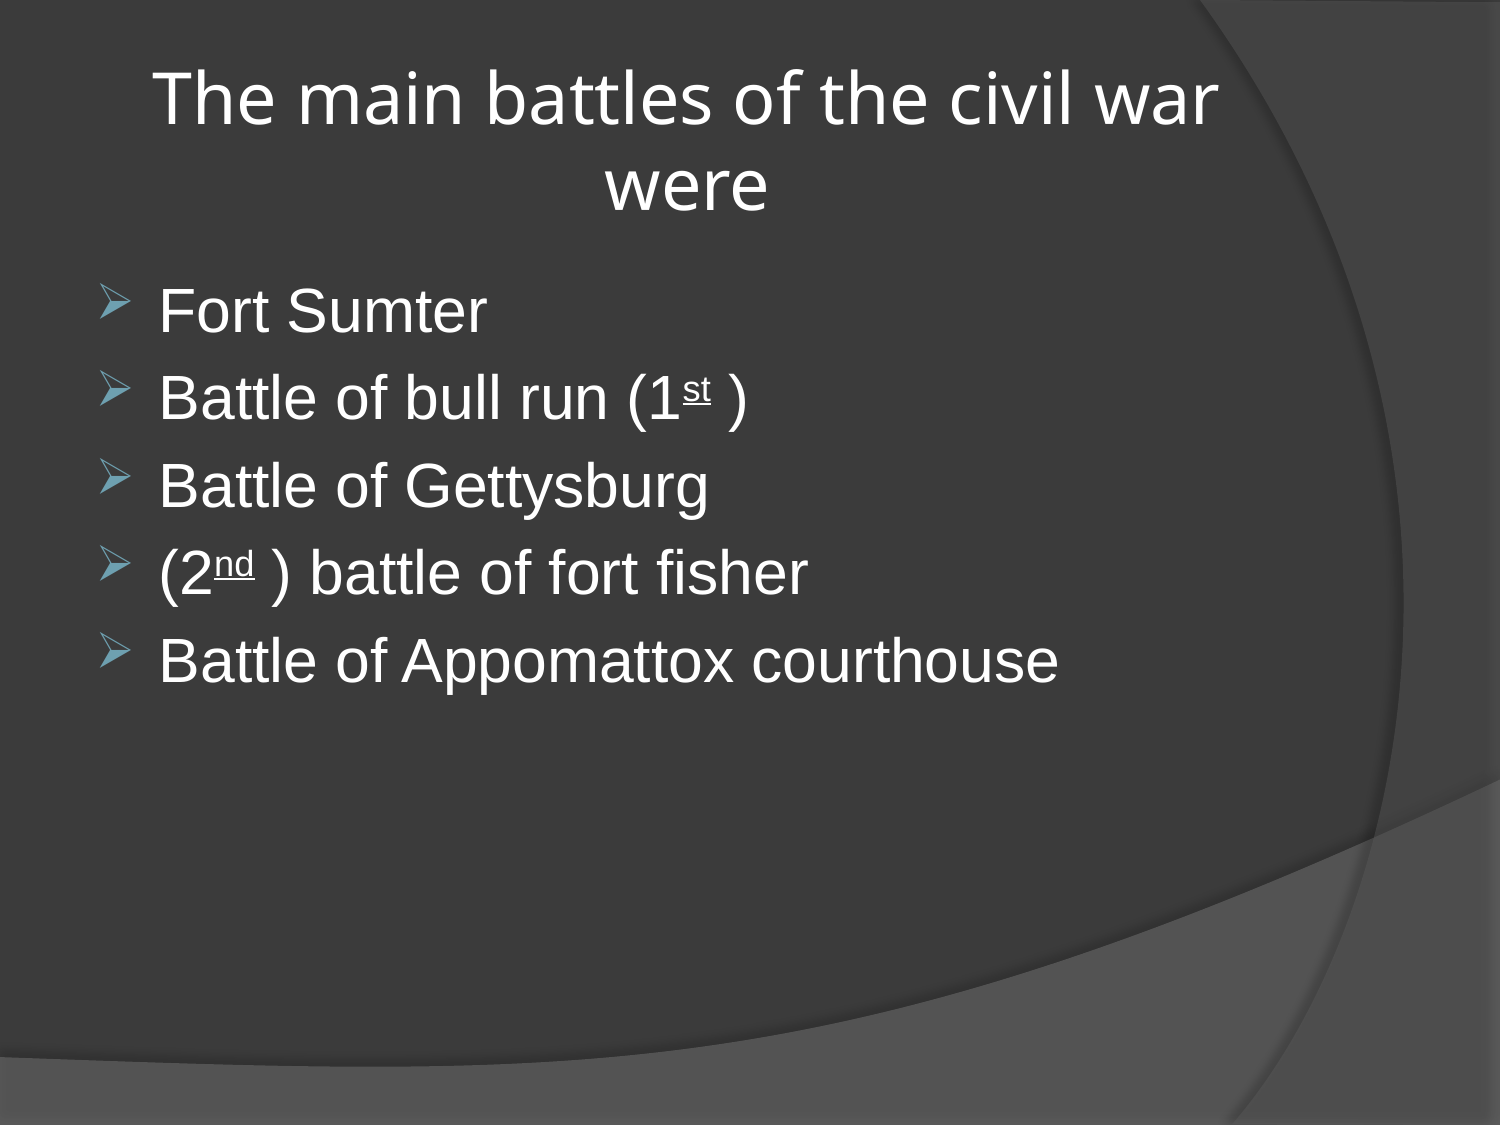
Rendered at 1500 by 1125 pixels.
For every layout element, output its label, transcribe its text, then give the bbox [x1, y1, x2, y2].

title The main battles of the civil war were [75, 45, 1300, 233]
list Fort Sumter Battle of bull run (1st ) Battle of Gettysburg (2nd ) battle of fort fisher Battle of Appomattox courthouse [75, 262, 1300, 1005]
